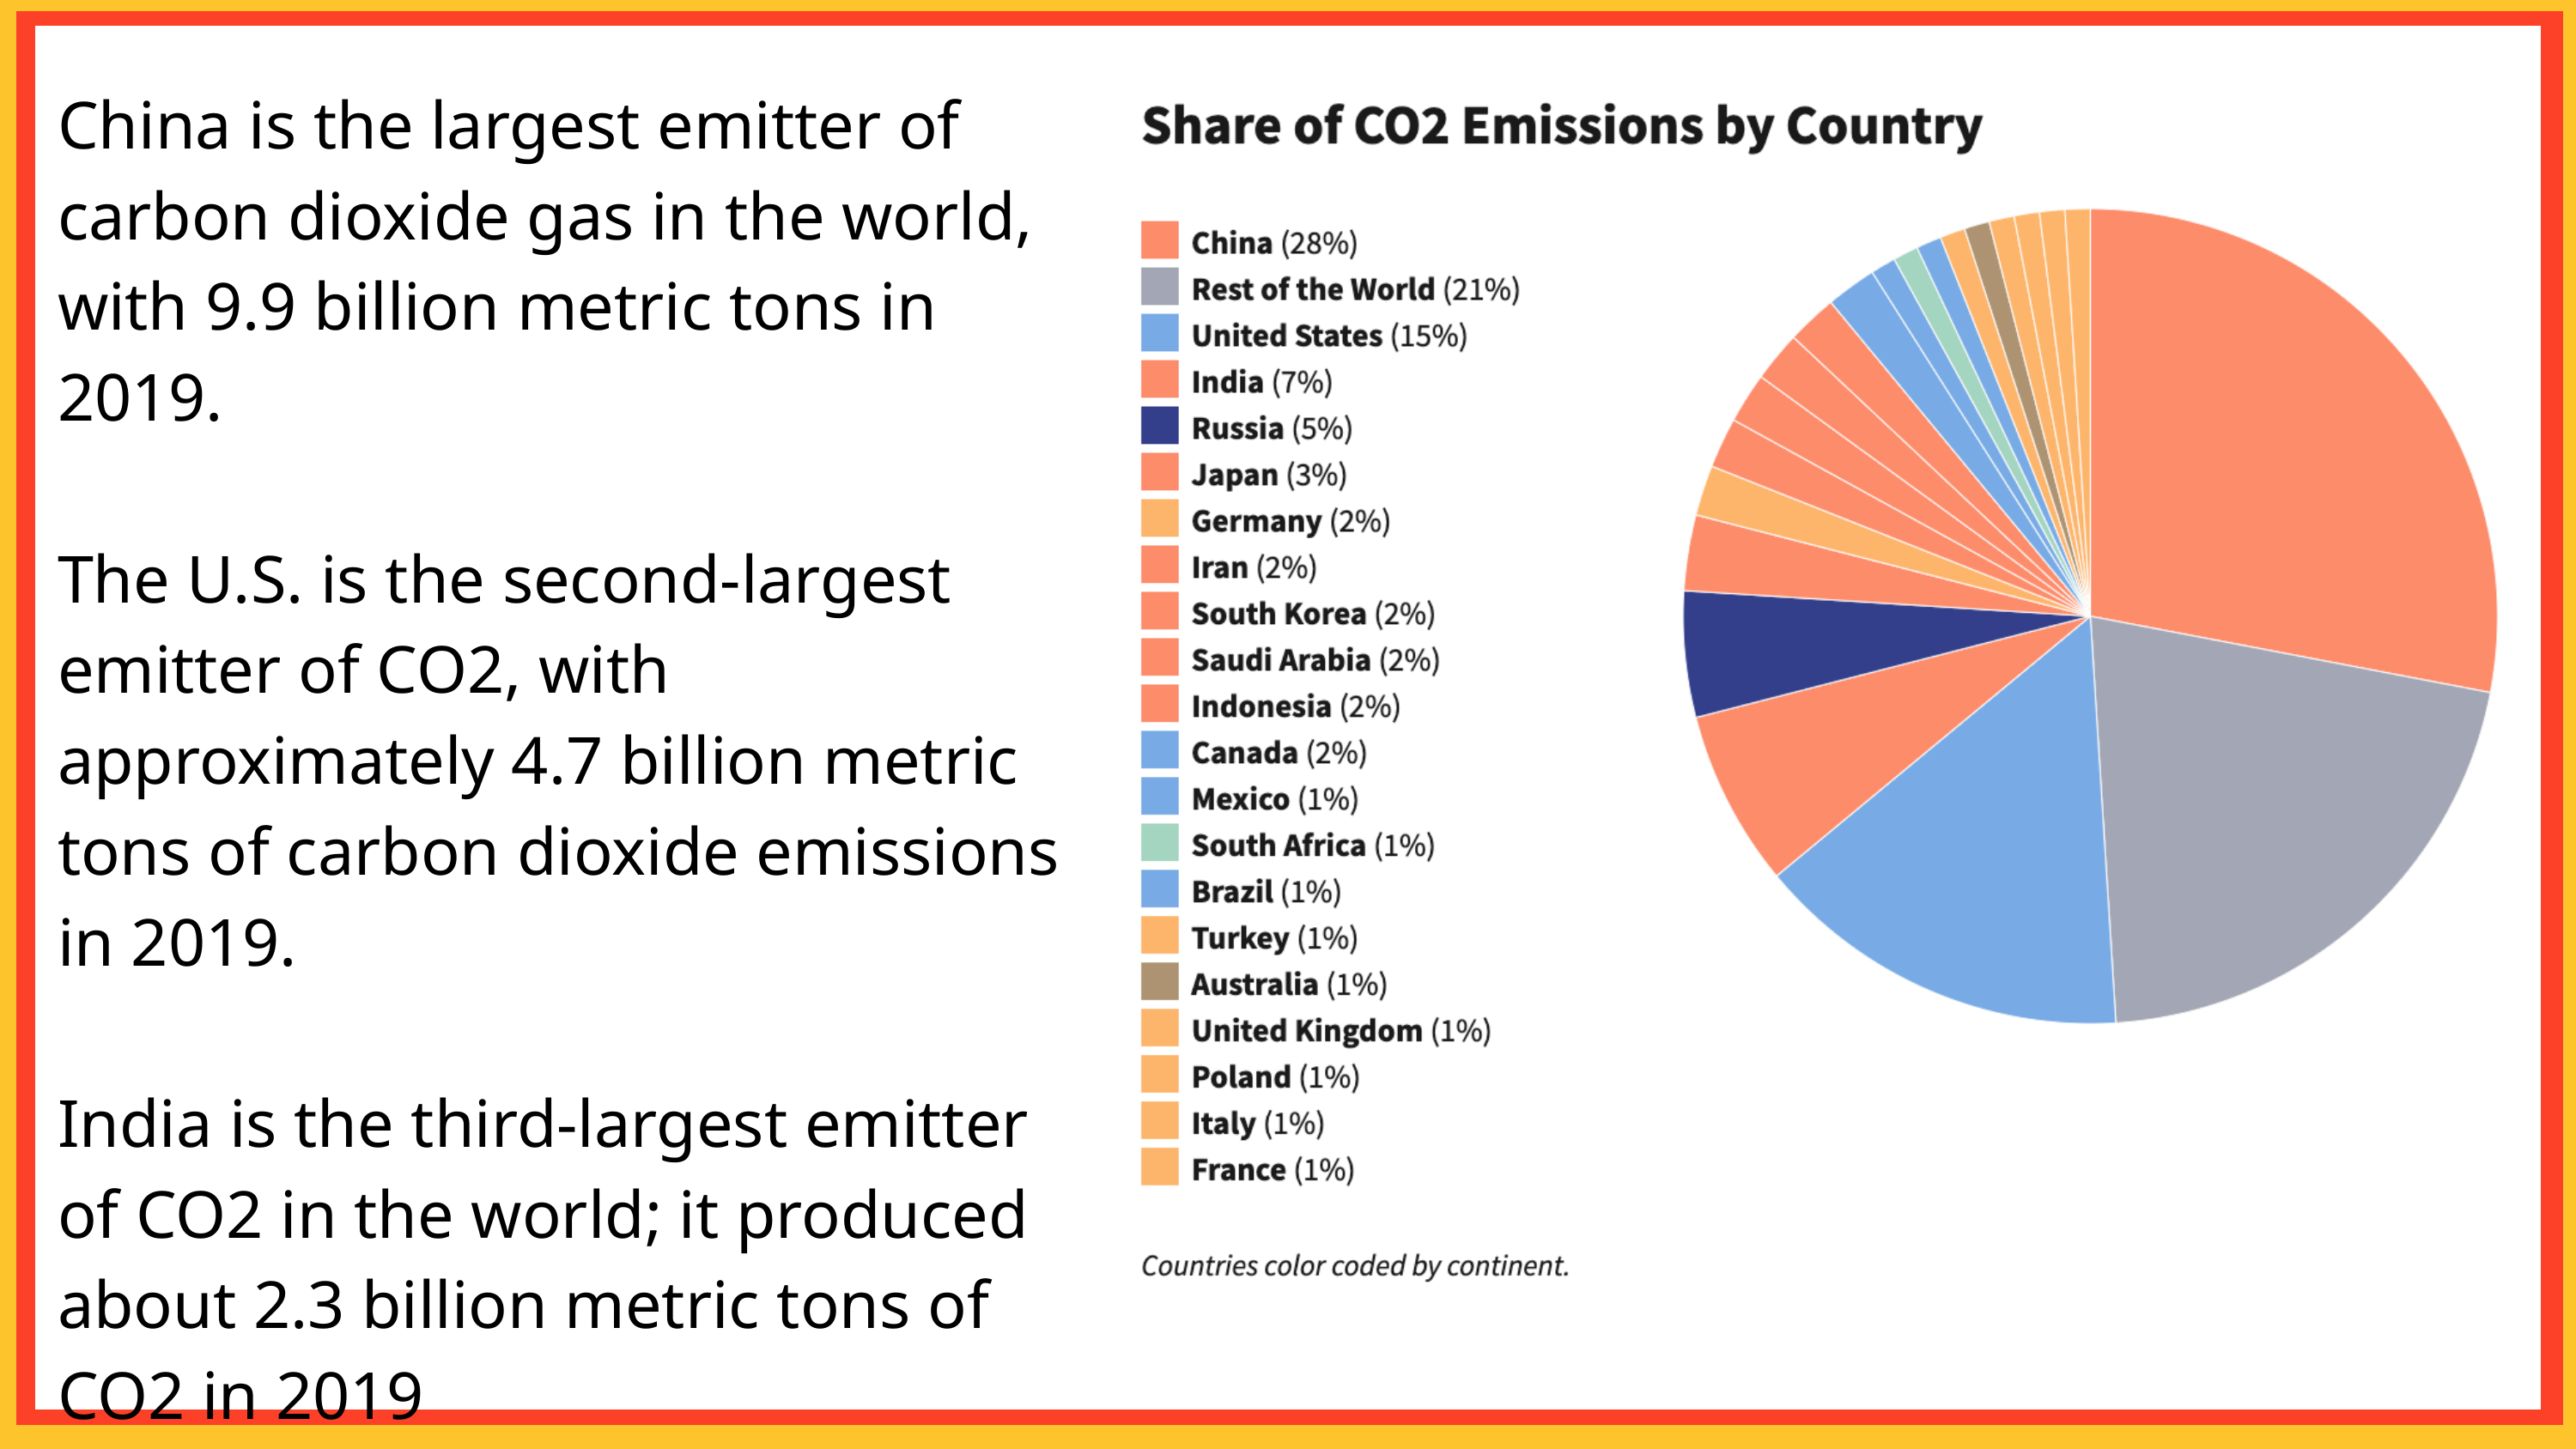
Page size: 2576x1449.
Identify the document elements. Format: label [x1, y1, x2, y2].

text_box [15, 10, 2564, 1426]
text_box [34, 26, 2541, 1410]
